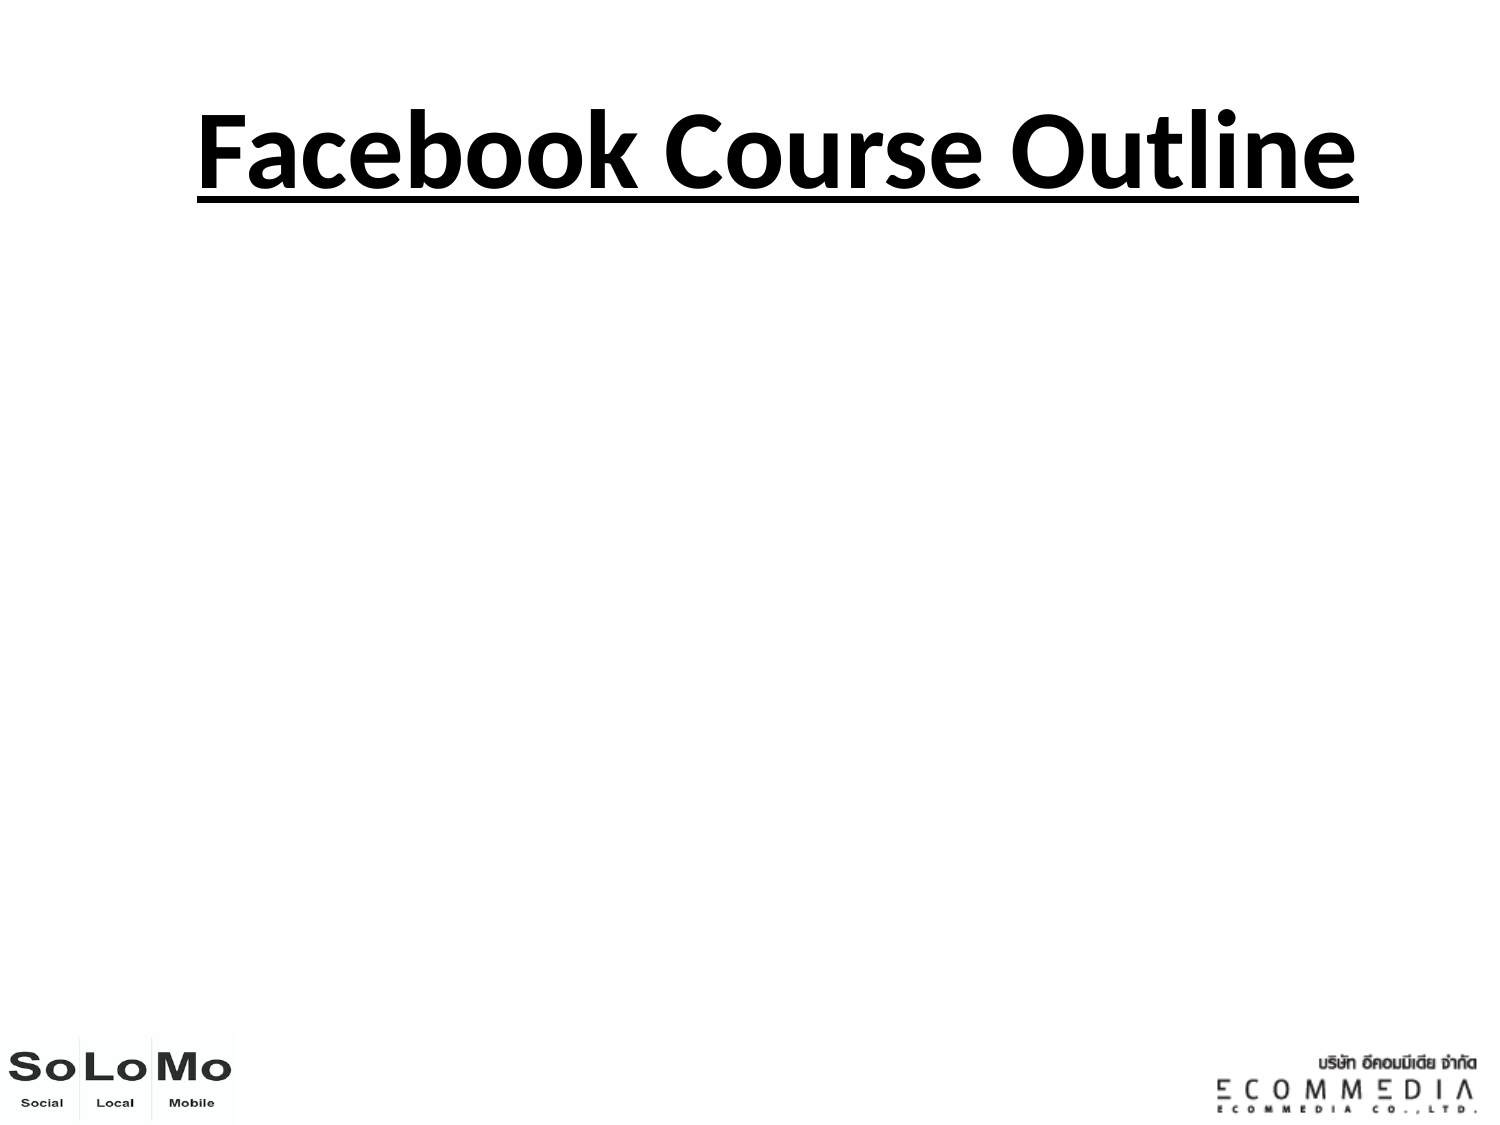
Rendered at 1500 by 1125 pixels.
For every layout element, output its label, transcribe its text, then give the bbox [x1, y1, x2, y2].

title Facebook Course Outline [140, 23, 1416, 265]
picture [0, 1031, 237, 1125]
picture [1206, 1031, 1489, 1116]
